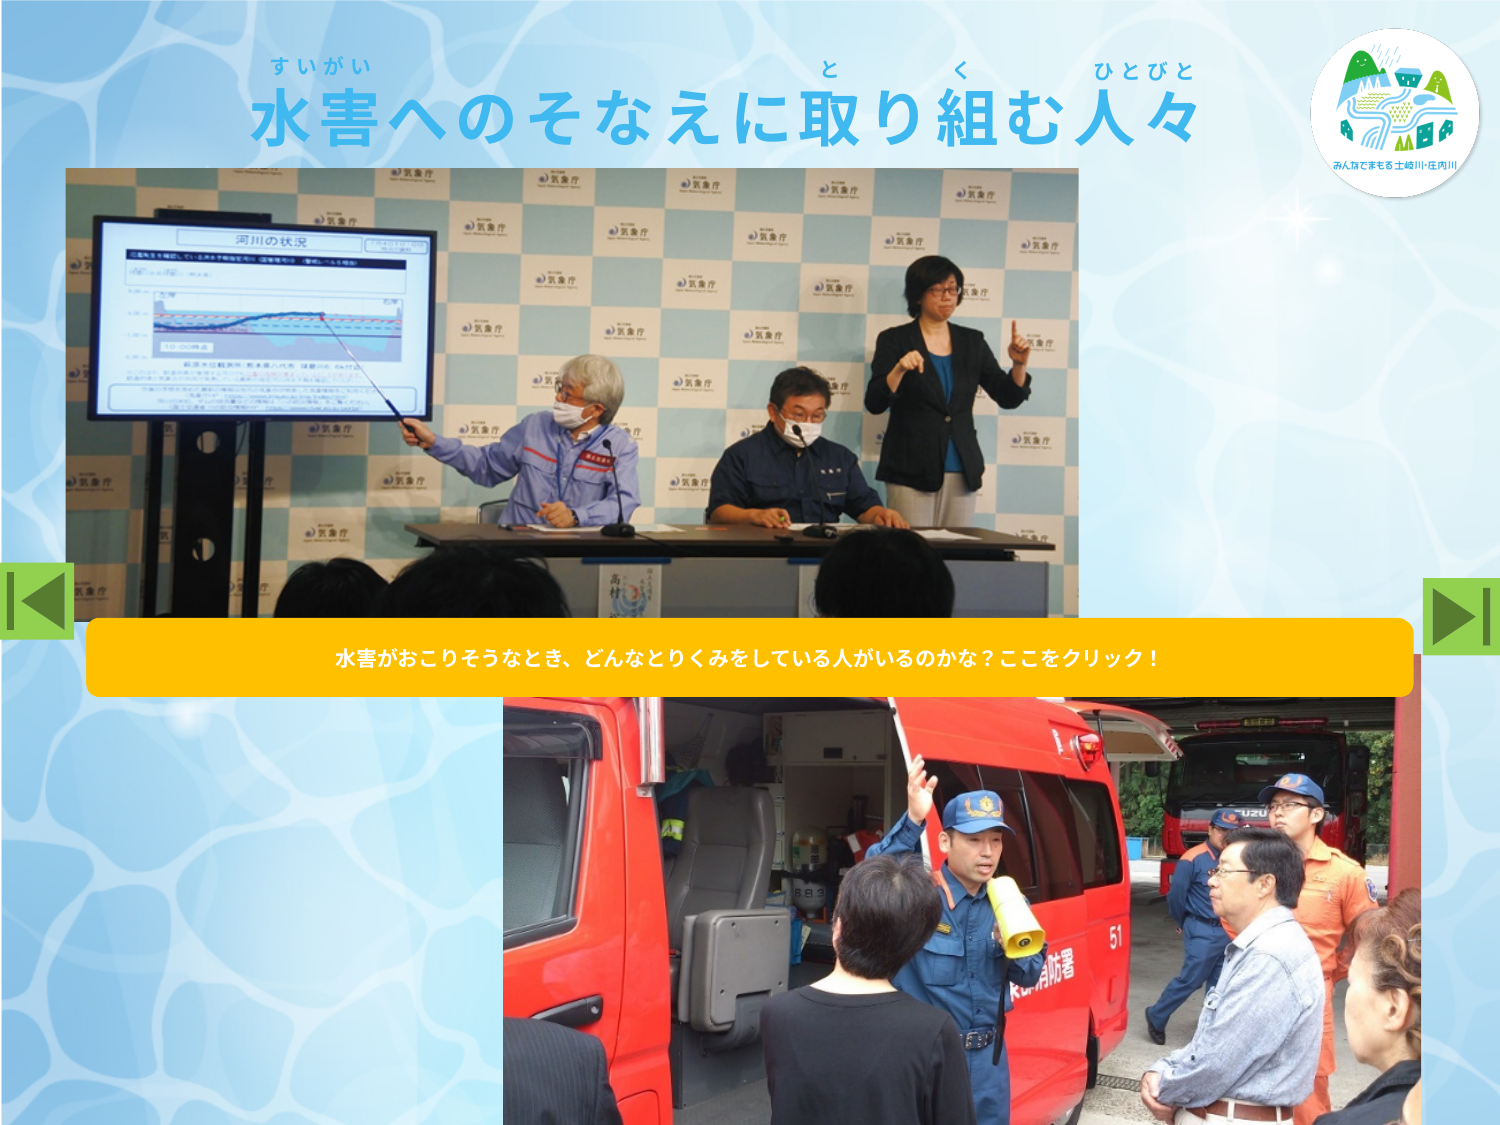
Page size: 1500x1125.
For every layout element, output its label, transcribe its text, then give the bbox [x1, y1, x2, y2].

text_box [224, 53, 1232, 155]
text_box 水害がおこりそうなとき、どんなとりくみをしている人がいるのかな？ここをクリック！ [85, 618, 1415, 698]
text_box [1422, 577, 1500, 656]
text_box [0, 561, 75, 641]
picture [2, 2, 1500, 1125]
